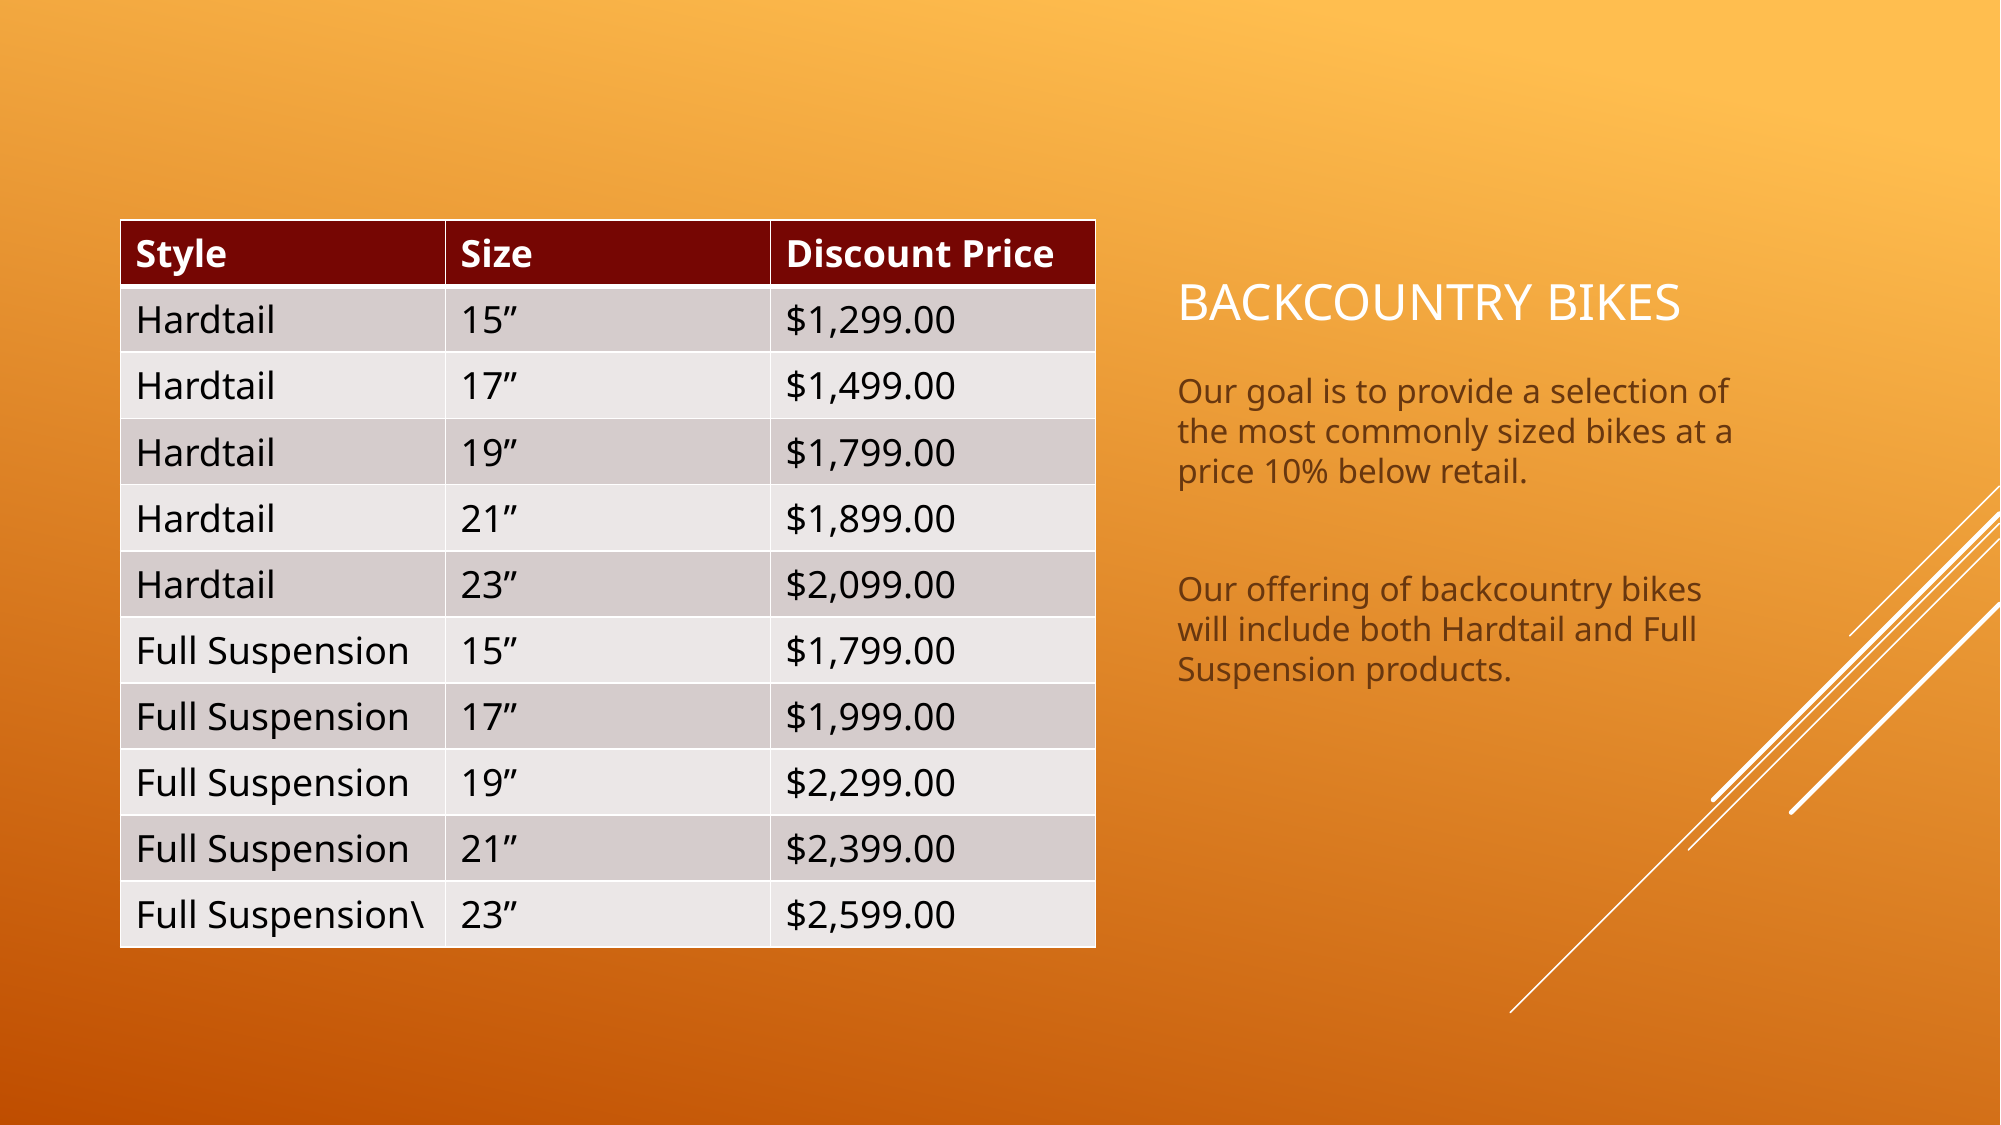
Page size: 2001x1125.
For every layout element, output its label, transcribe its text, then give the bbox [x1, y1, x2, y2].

table_cell Hardtail [121, 419, 445, 484]
list Our goal is to provide a selection of the most commonly sized bikes at a price 10% below retail. Our offering of backcountry bikes will include both Hardtail and Full Suspension products. [1162, 362, 1763, 706]
table_cell $2,599.00 [771, 882, 1095, 946]
table_cell 17” [446, 684, 770, 748]
table_cell 23” [446, 552, 770, 616]
table_cell 15” [446, 618, 770, 682]
table_cell Full Suspension [121, 618, 445, 682]
table_cell Full Suspension [121, 816, 445, 880]
table_cell 23” [446, 882, 770, 946]
title Backcountry Bikes [1162, 112, 1763, 338]
table_cell $2,399.00 [771, 816, 1095, 880]
table_cell 21” [446, 485, 770, 550]
table_cell $1,899.00 [771, 485, 1095, 550]
table_cell Full Suspension\ [121, 882, 445, 946]
table_cell Full Suspension [121, 684, 445, 748]
table_cell Hardtail [121, 485, 445, 550]
table_cell $2,299.00 [771, 750, 1095, 814]
table_header Size [446, 221, 770, 284]
table_cell 17” [446, 353, 770, 418]
table_cell $1,499.00 [771, 353, 1095, 418]
table_cell 19” [446, 750, 770, 814]
table_header Discount Price [771, 221, 1095, 284]
table_cell 21” [446, 816, 770, 880]
table_cell Hardtail [121, 552, 445, 616]
table_cell Hardtail [121, 353, 445, 418]
table_header Style [121, 221, 445, 284]
table_cell Full Suspension [121, 750, 445, 814]
table_cell 19” [446, 419, 770, 484]
table_cell $1,799.00 [771, 419, 1095, 484]
table_cell $1,999.00 [771, 684, 1095, 748]
table_cell 15” [446, 289, 770, 351]
table_cell $2,099.00 [771, 552, 1095, 616]
table_cell $1,799.00 [771, 618, 1095, 682]
table_cell $1,299.00 [771, 289, 1095, 351]
table_cell Hardtail [121, 289, 445, 351]
